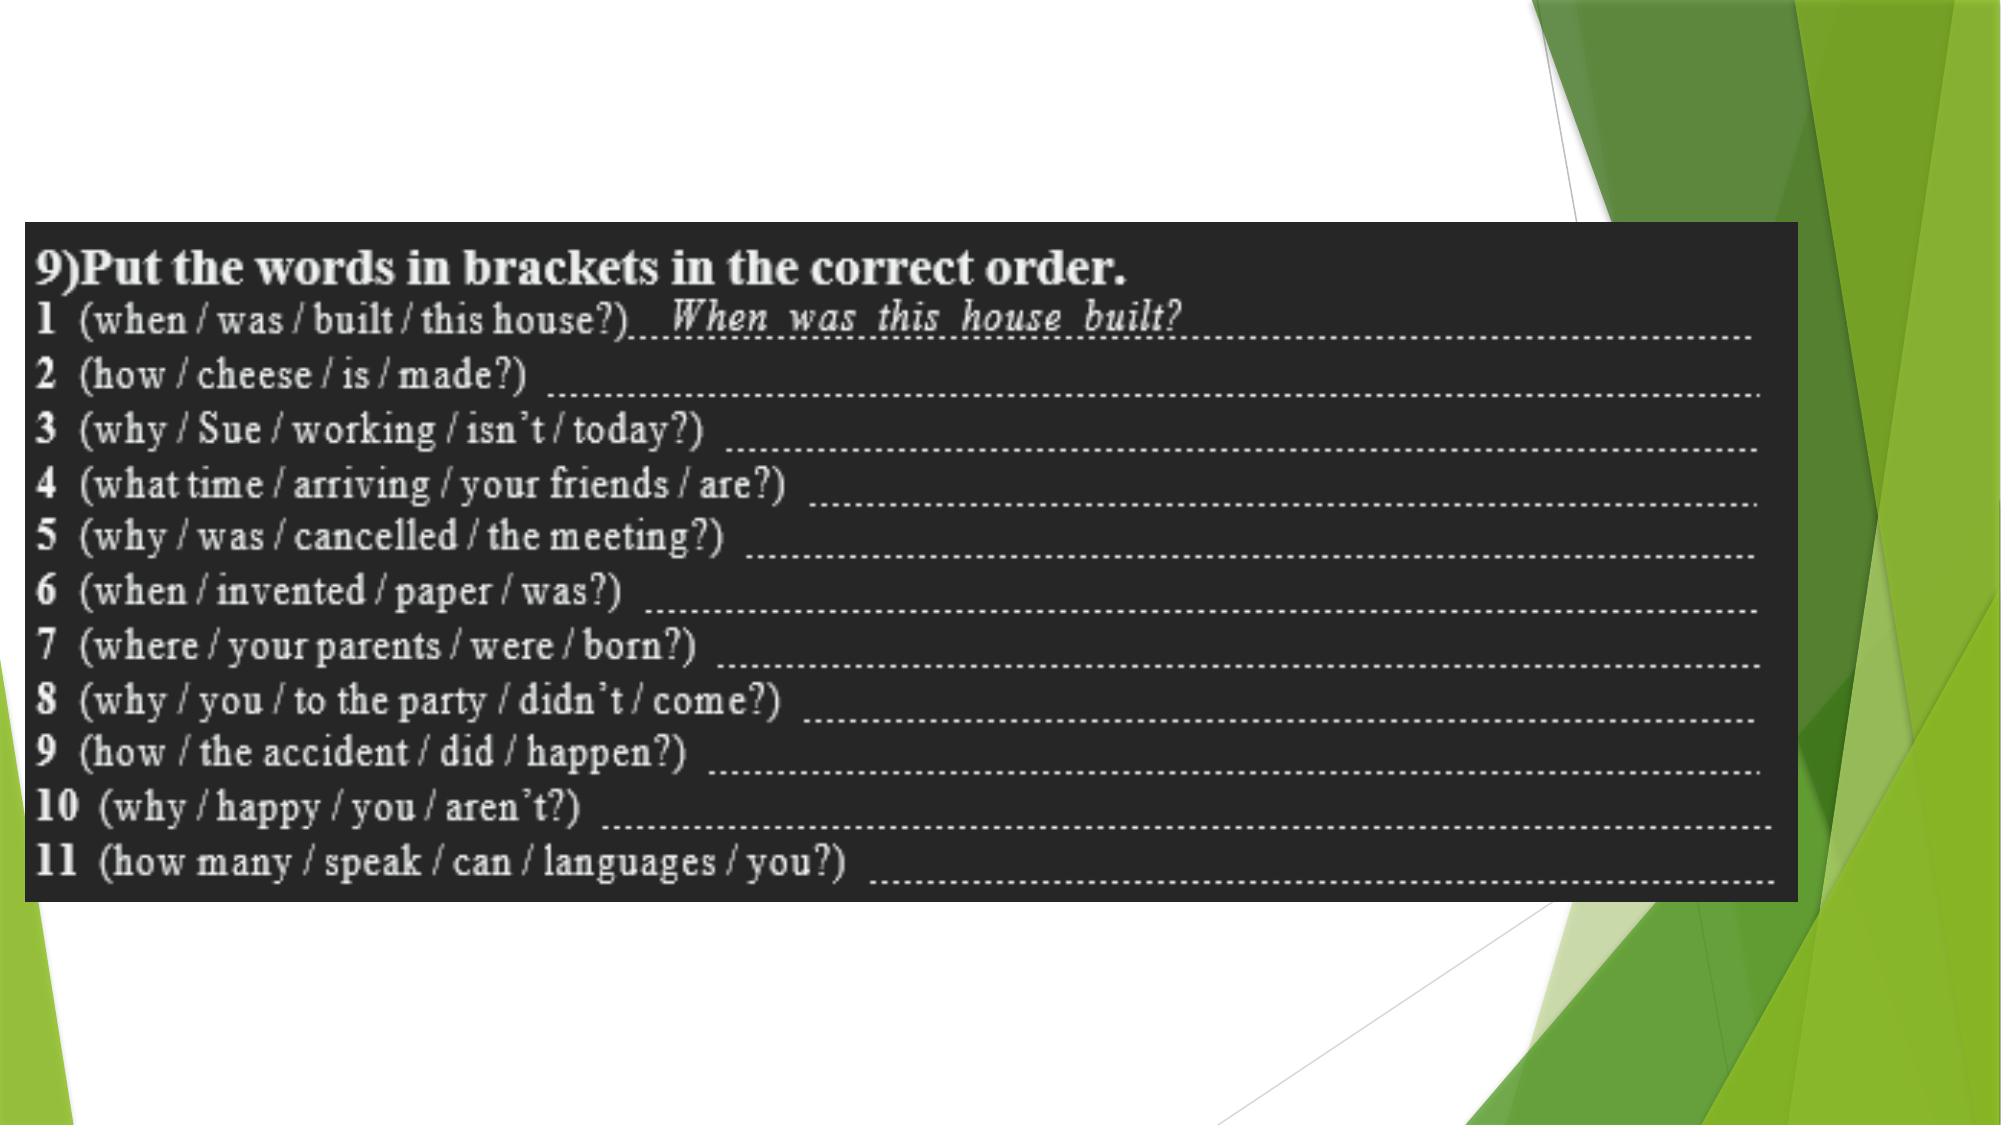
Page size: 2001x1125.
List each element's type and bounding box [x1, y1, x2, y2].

picture [24, 222, 1798, 903]
